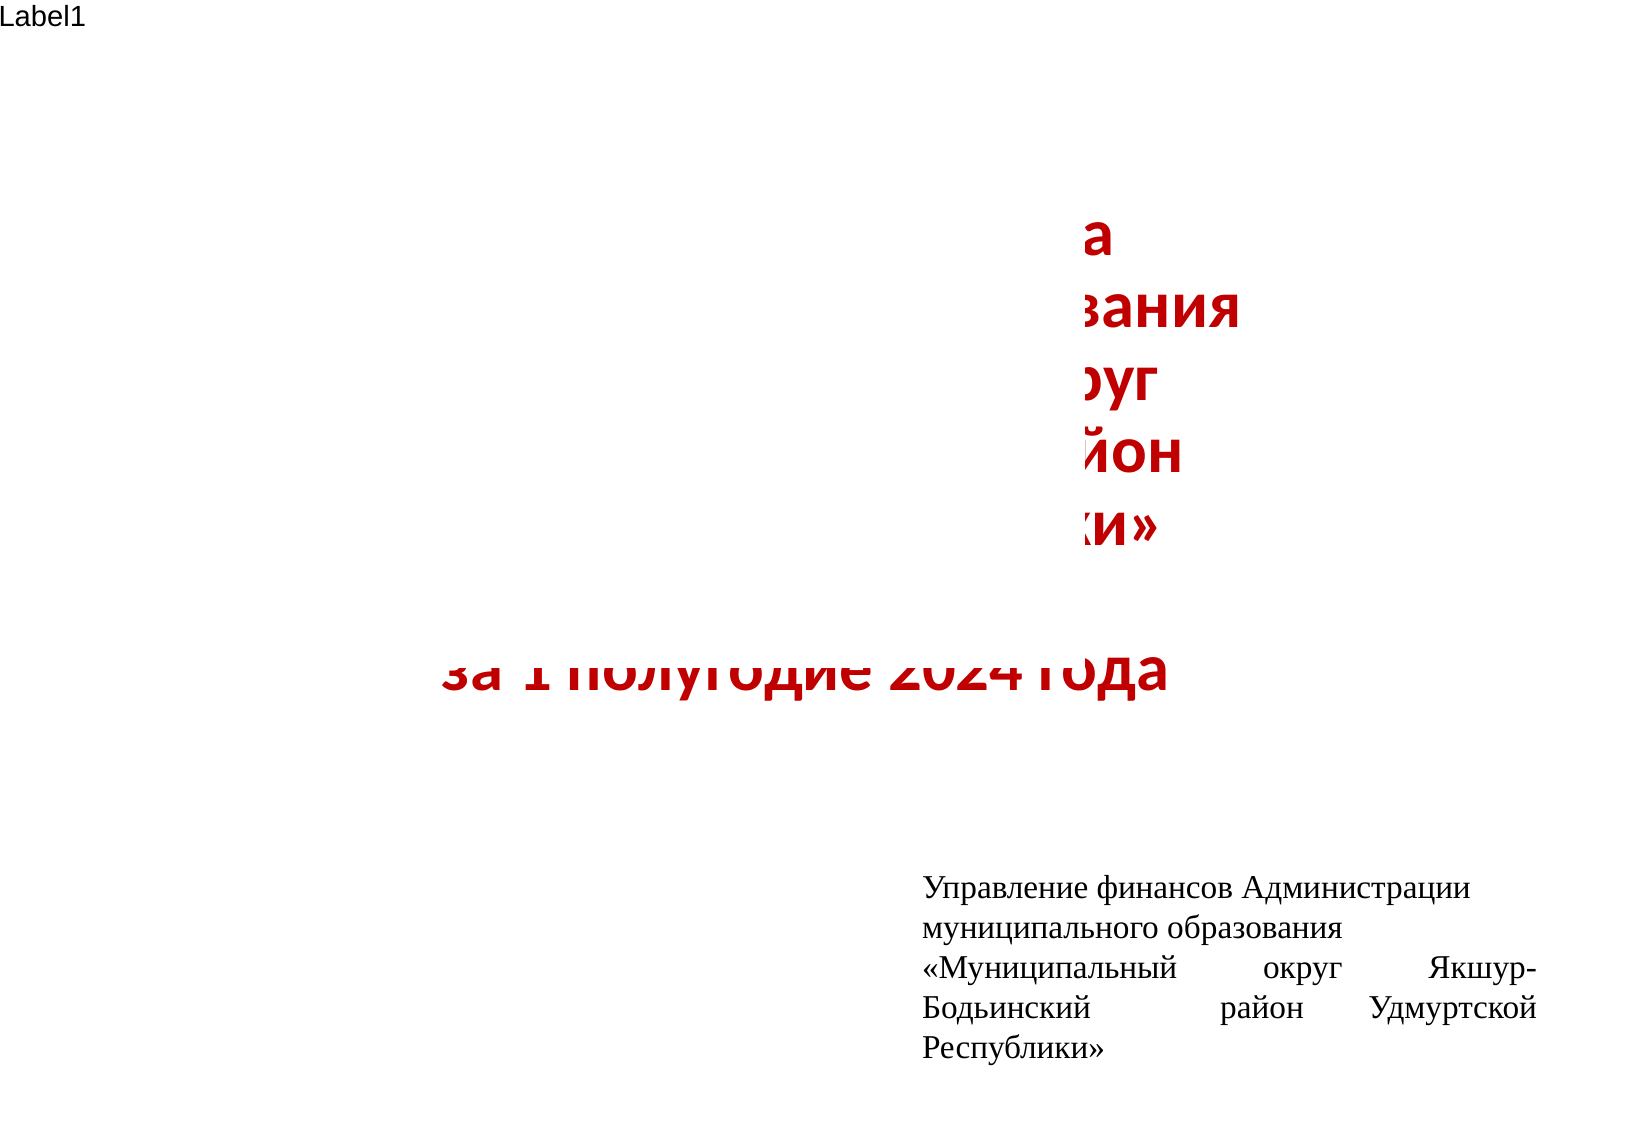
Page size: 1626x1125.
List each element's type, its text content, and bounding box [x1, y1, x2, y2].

title Исполнение бюджета муниципального образования «Муниципальный округ Якшур-Бодьинский район Удмуртской Республики» за 1 полугодие 2024 года [13, 62, 1598, 838]
text_box Управление финансов Администрации муниципального образования «Муниципальный округ Якшур-Бодьинский район Удмуртской Республики» [905, 823, 1554, 1108]
